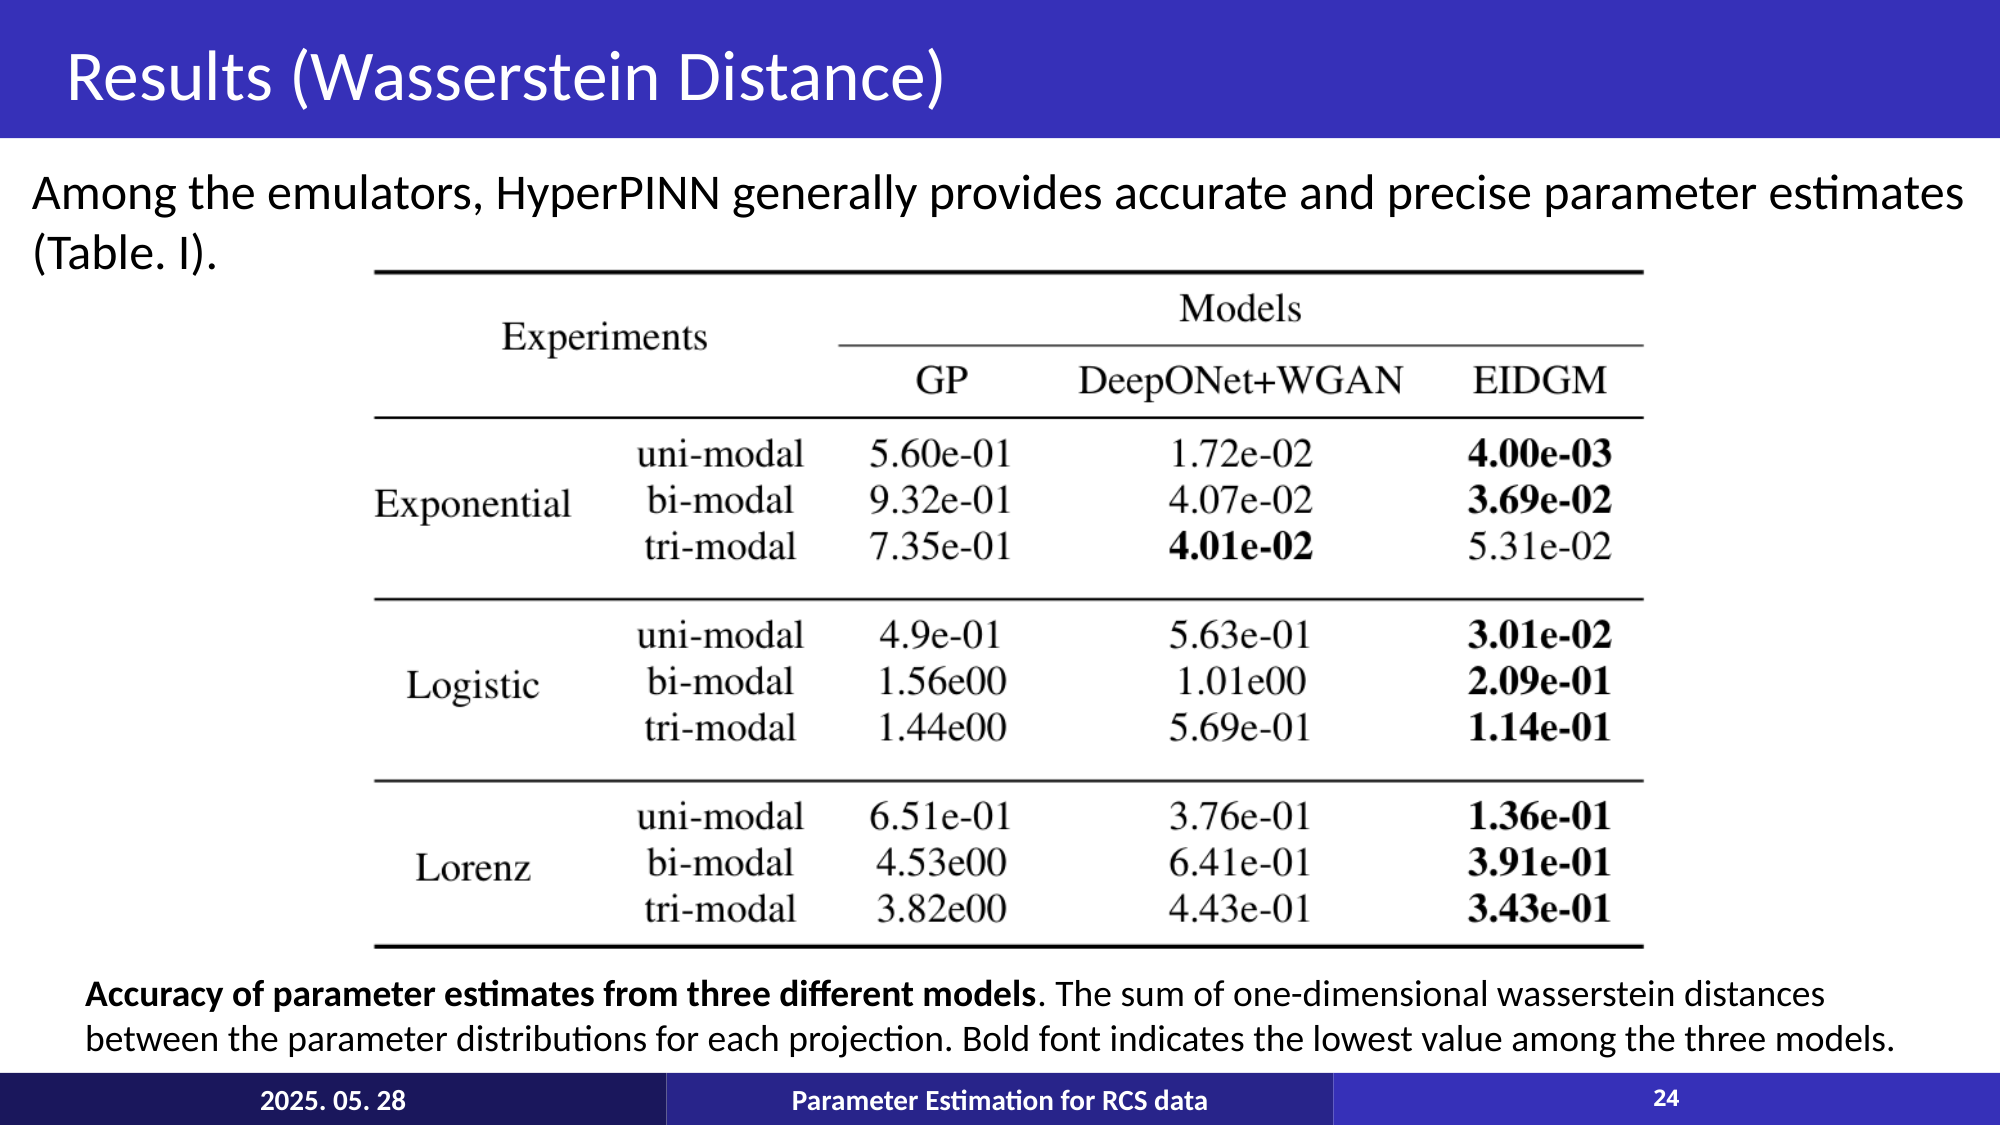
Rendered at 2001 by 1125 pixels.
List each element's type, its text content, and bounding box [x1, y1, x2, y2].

text_box Accuracy of parameter estimates from three different models. The sum of one-dimensional wasserstein distances between the parameter distributions for each projection. Bold font indicates the lowest value among the three models. [70, 961, 1949, 1067]
picture [352, 252, 1648, 954]
text_box Among the emulators, HyperPINN generally provides accurate and precise parameter estimates (Table. I). [17, 152, 1985, 287]
title Results (Wasserstein Distance) [51, 31, 1949, 124]
